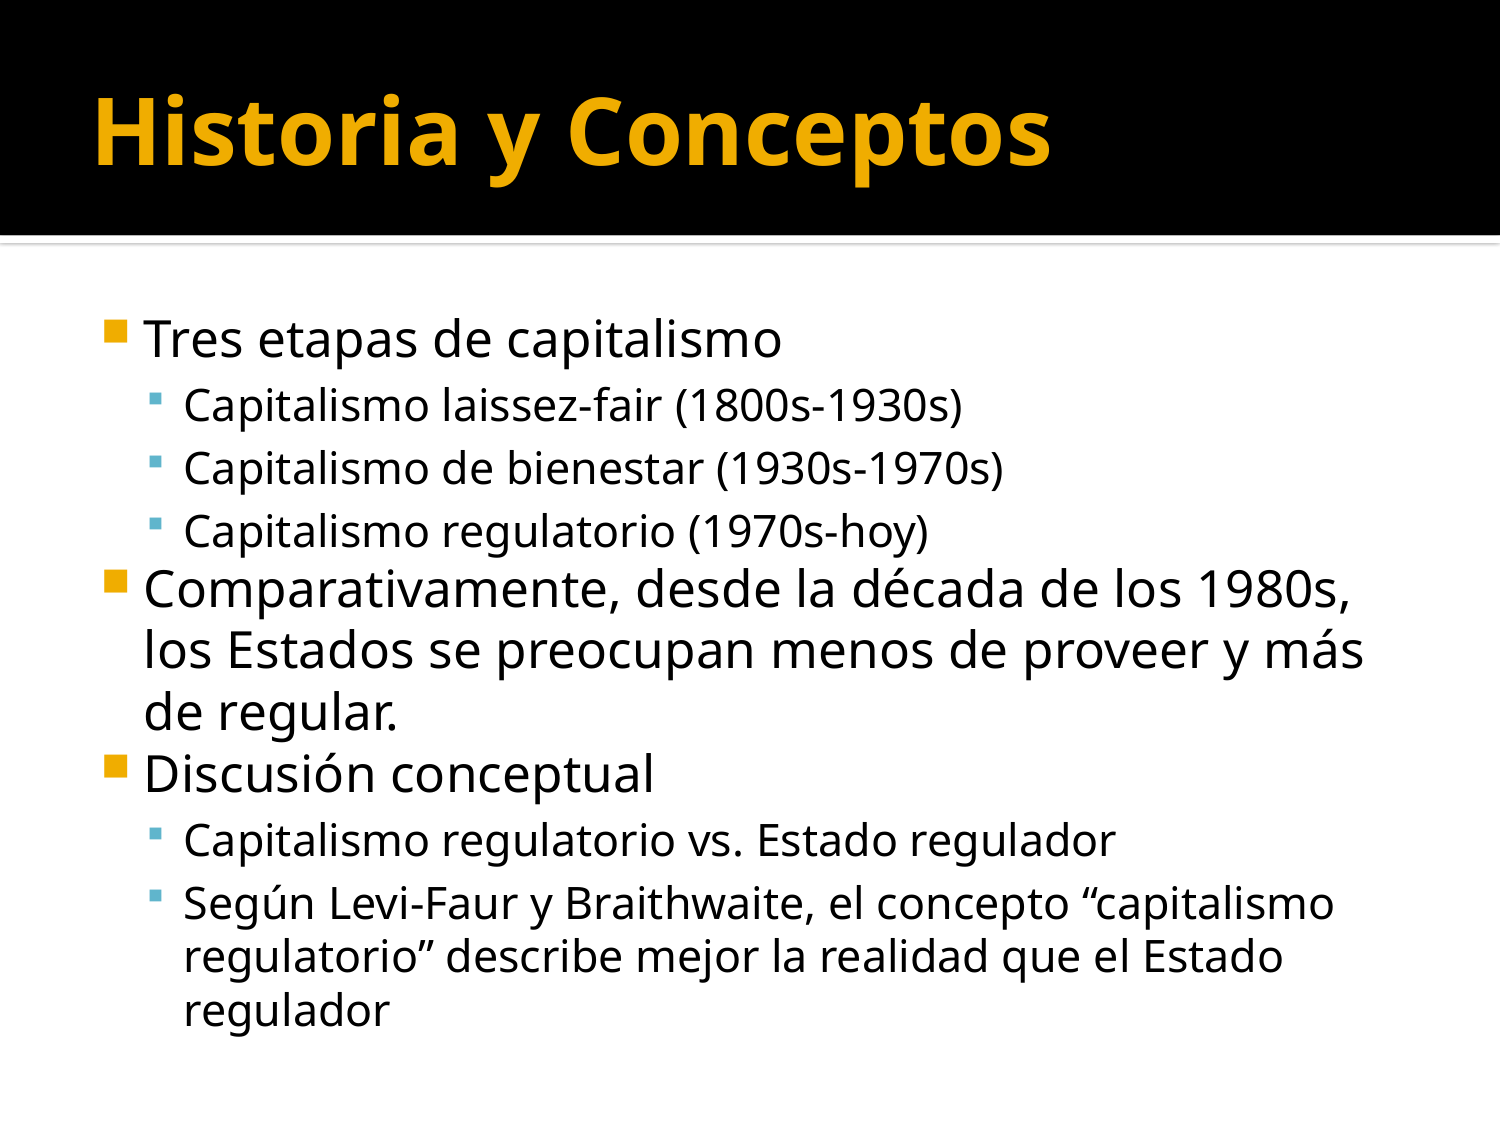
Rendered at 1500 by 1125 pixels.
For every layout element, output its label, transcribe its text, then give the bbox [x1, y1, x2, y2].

list Tres etapas de capitalismo Capitalismo laissez-fair (1800s-1930s) Capitalismo de bienestar (1930s-1970s) Capitalismo regulatorio (1970s-hoy) Comparativamente, desde la década de los 1980s, los Estados se preocupan menos de proveer y más de regular. Discusión conceptual Capitalismo regulatorio vs. Estado regulador Según Levi-Faur y Braithwaite, el concepto “capitalismo regulatorio” describe mejor la realidad que el Estado regulador [75, 291, 1425, 1050]
title Historia y Conceptos [75, 25, 1425, 231]
